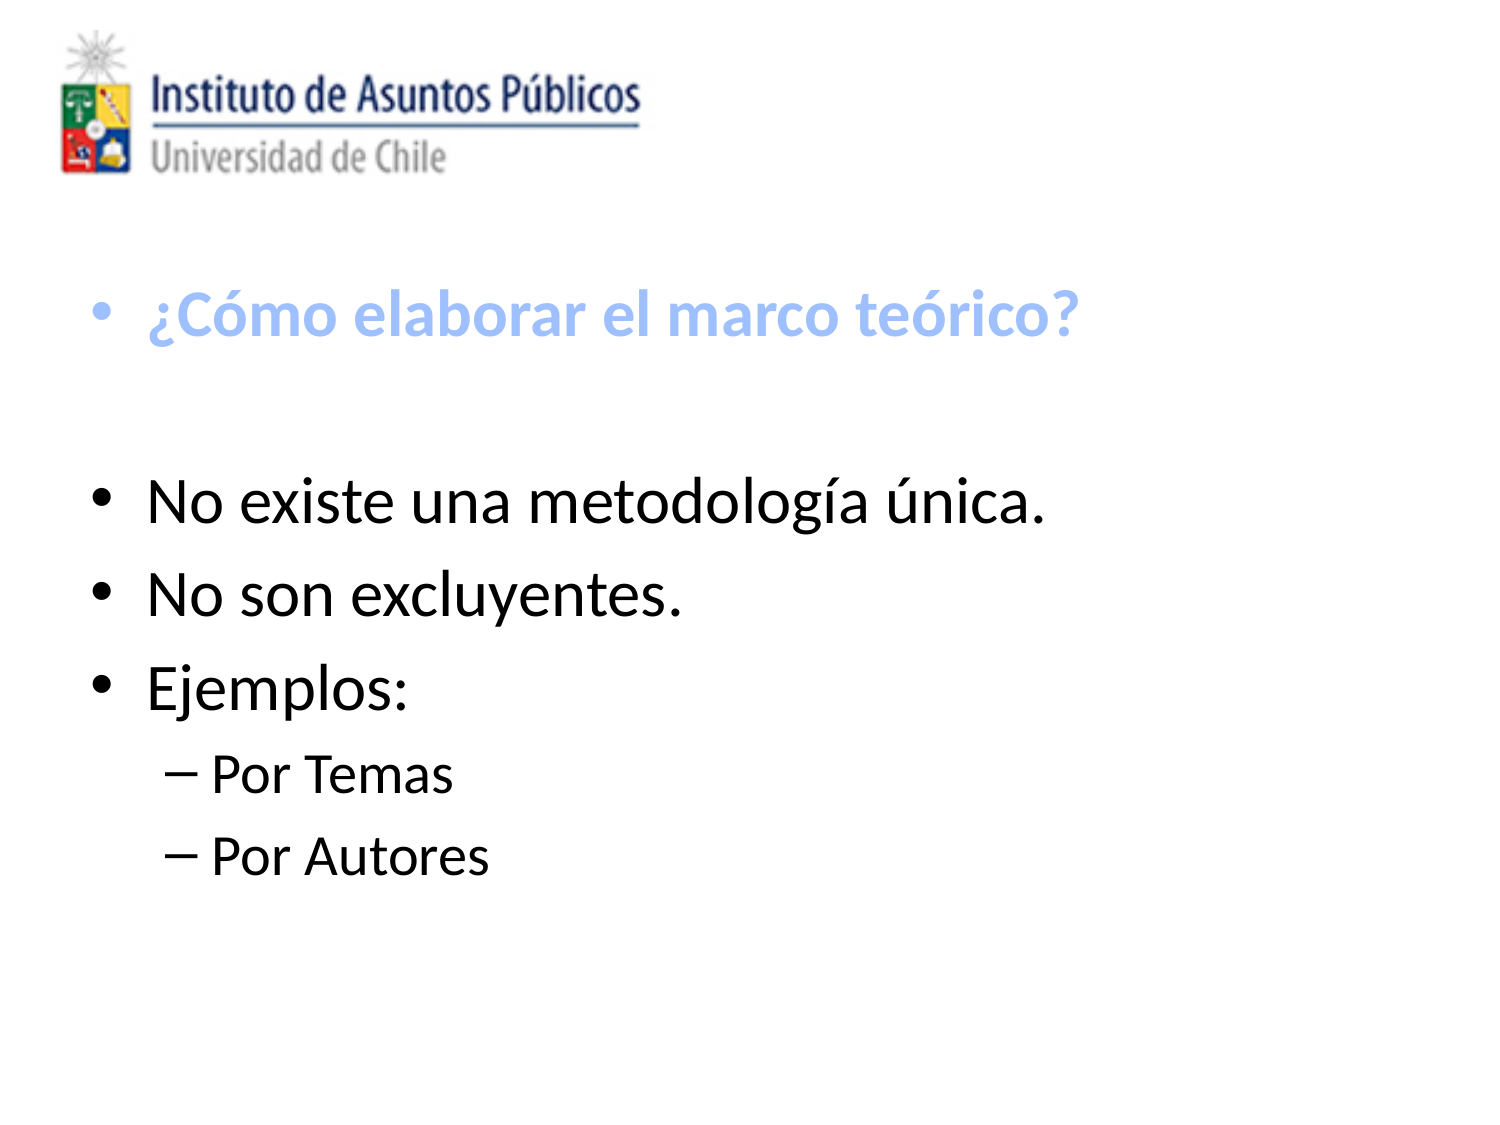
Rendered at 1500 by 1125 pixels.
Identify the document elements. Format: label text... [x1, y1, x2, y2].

picture [29, 30, 705, 209]
list ¿Cómo elaborar el marco teórico? No existe una metodología única. No son excluyentes. Ejemplos: Por Temas Por Autores [75, 262, 1425, 1005]
